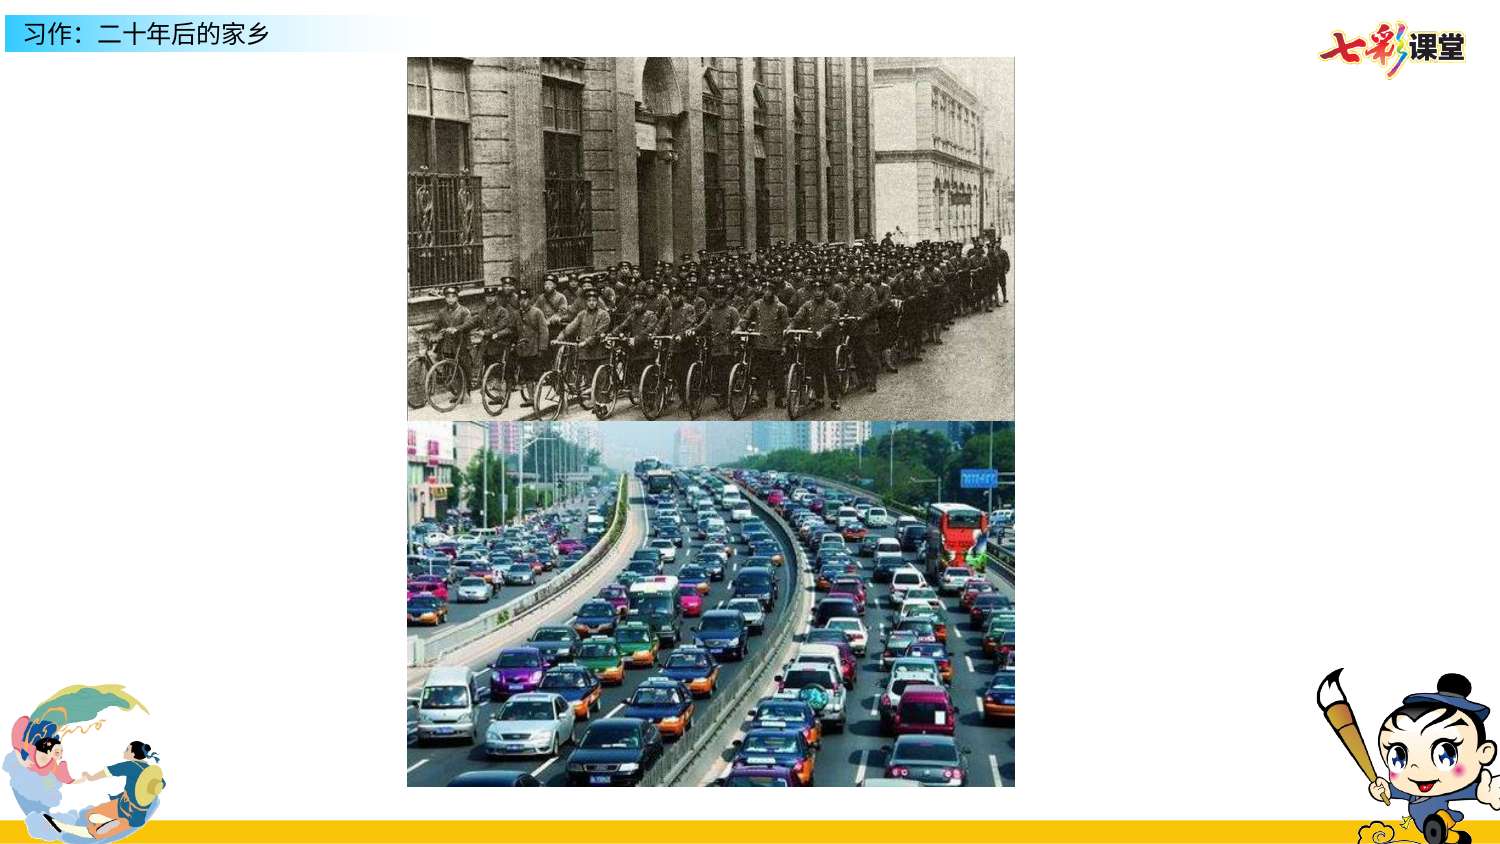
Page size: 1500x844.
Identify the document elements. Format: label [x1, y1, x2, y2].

picture [407, 57, 1016, 787]
picture [0, 667, 187, 844]
picture [1316, 668, 1500, 844]
picture [1316, 20, 1468, 80]
